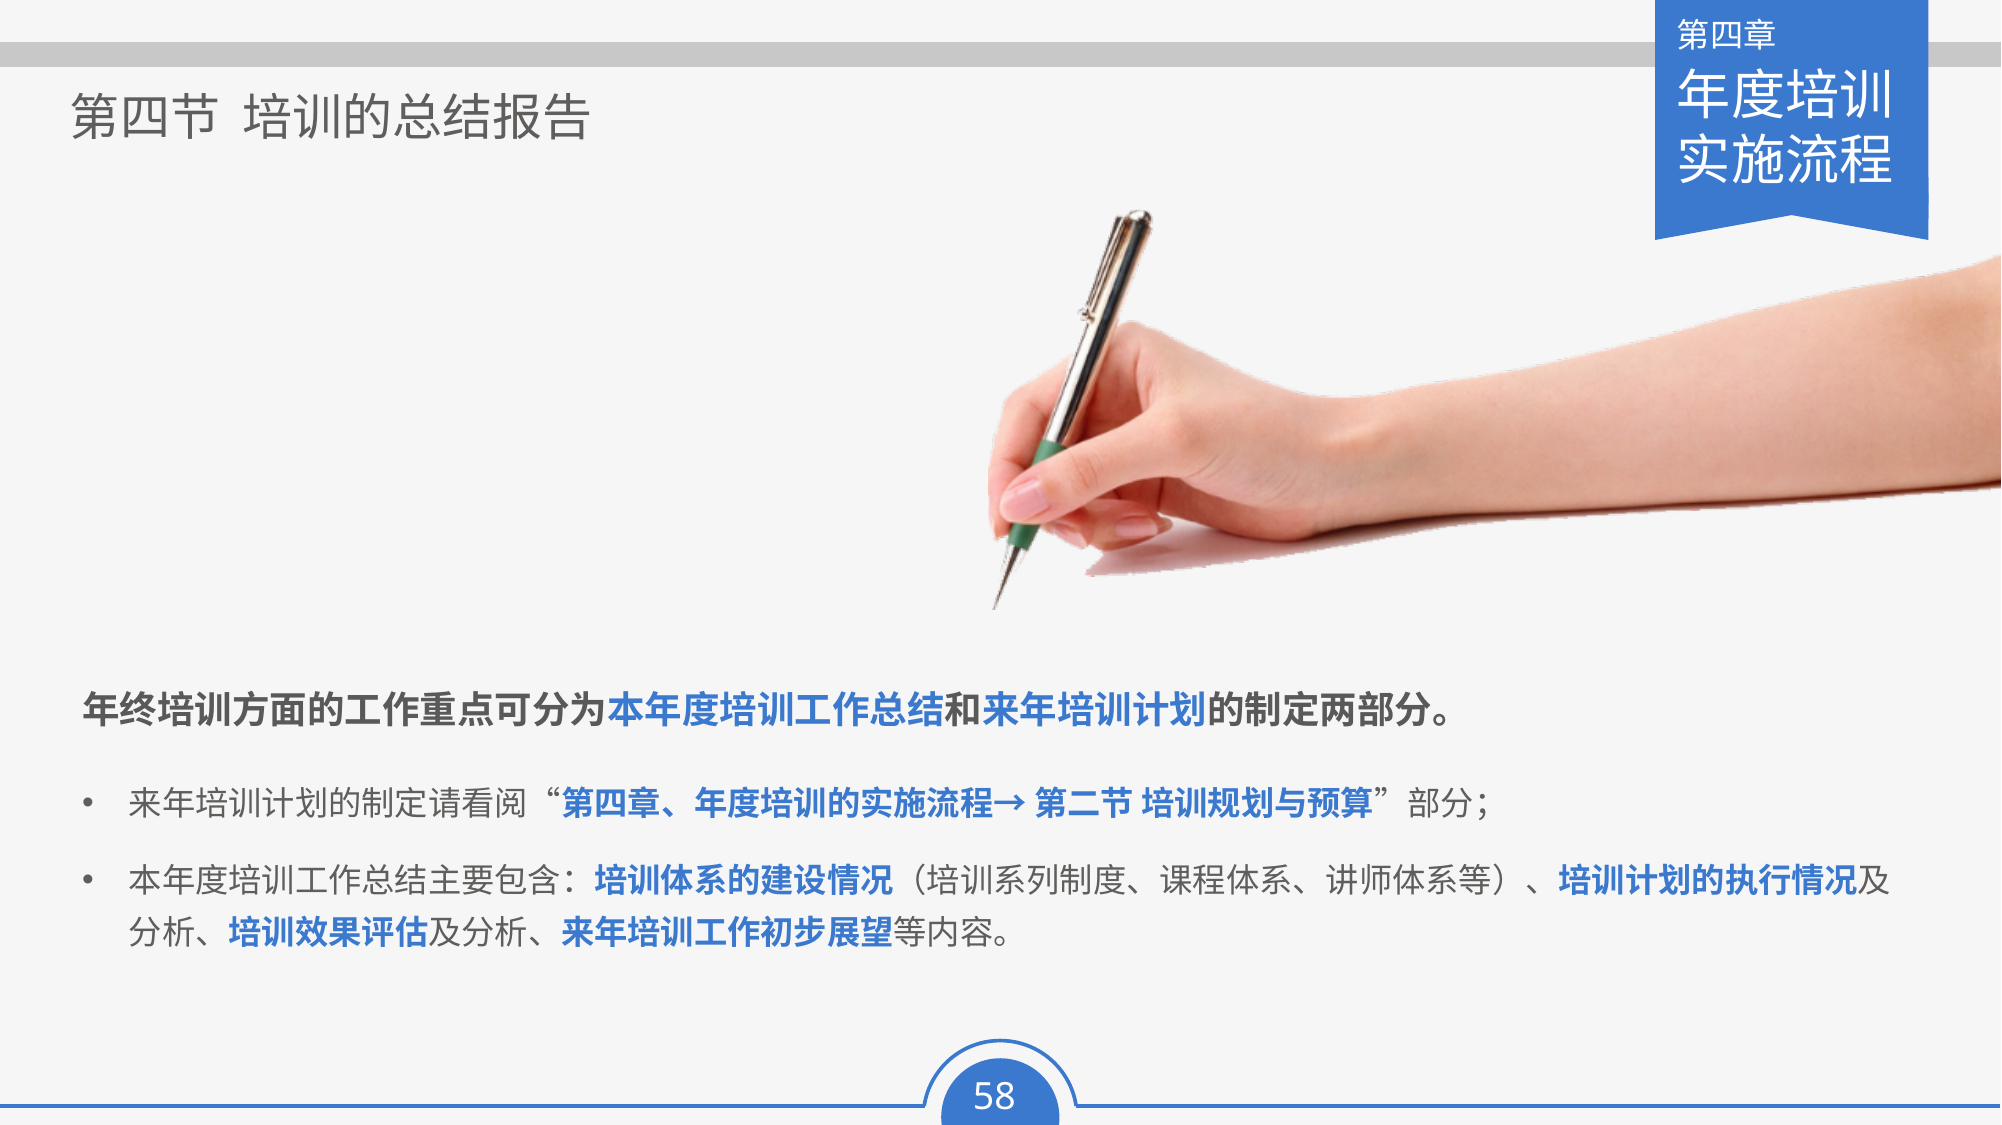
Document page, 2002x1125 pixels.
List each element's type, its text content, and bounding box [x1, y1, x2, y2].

picture [988, 209, 2001, 610]
text_box 来年培训计划的制定请看阅“第四章、年度培训的实施流程→ 第二节 培训规划与预算”部分； 本年度培训工作总结主要包含：培训体系的建设情况（培训系列制度、课程体系、讲师体系等）、培训计划的执行情况及分析、培训效果评估及分析、来年培训工作初步展望等内容。 [67, 763, 1934, 959]
text_box 第四节 培训的总结报告 [55, 78, 871, 153]
text_box 年终培训方面的工作重点可分为本年度培训工作总结和来年培训计划的制定两部分。 [67, 665, 1934, 739]
